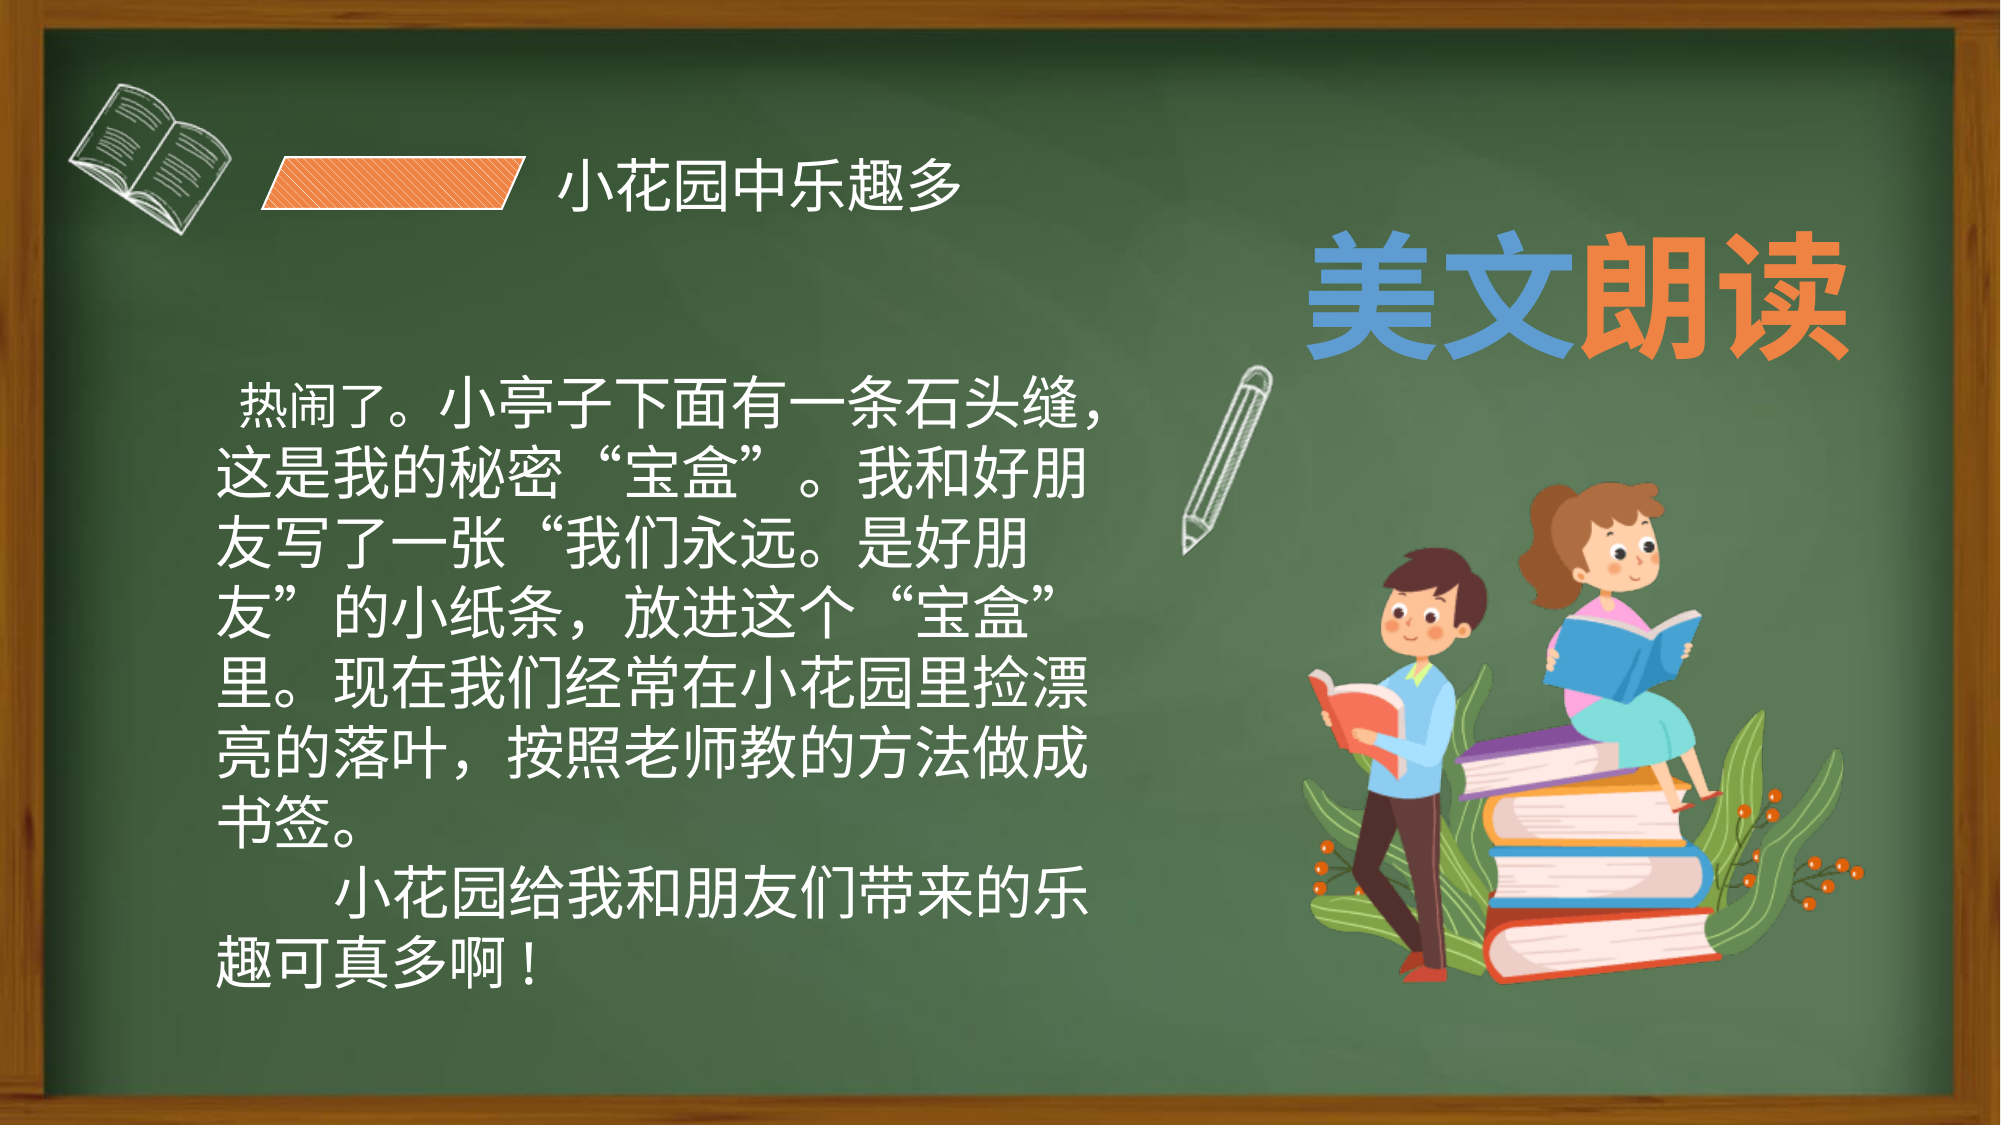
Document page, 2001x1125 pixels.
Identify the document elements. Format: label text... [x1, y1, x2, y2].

picture [0, 0, 2001, 1125]
text_box 热闹了。小亭子下面有一条石头缝，这是我的秘密“宝盒”。我和好朋友写了一张“我们永远。是好朋友”的小纸条，放进这个“宝盒”里。现在我们经常在小花园里捡漂亮的落叶，按照老师教的方法做成书签。 小花园给我和朋友们带来的乐趣可真多啊! [200, 358, 1121, 1004]
text_box 美文朗读 [1268, 203, 1887, 384]
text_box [262, 142, 1032, 229]
